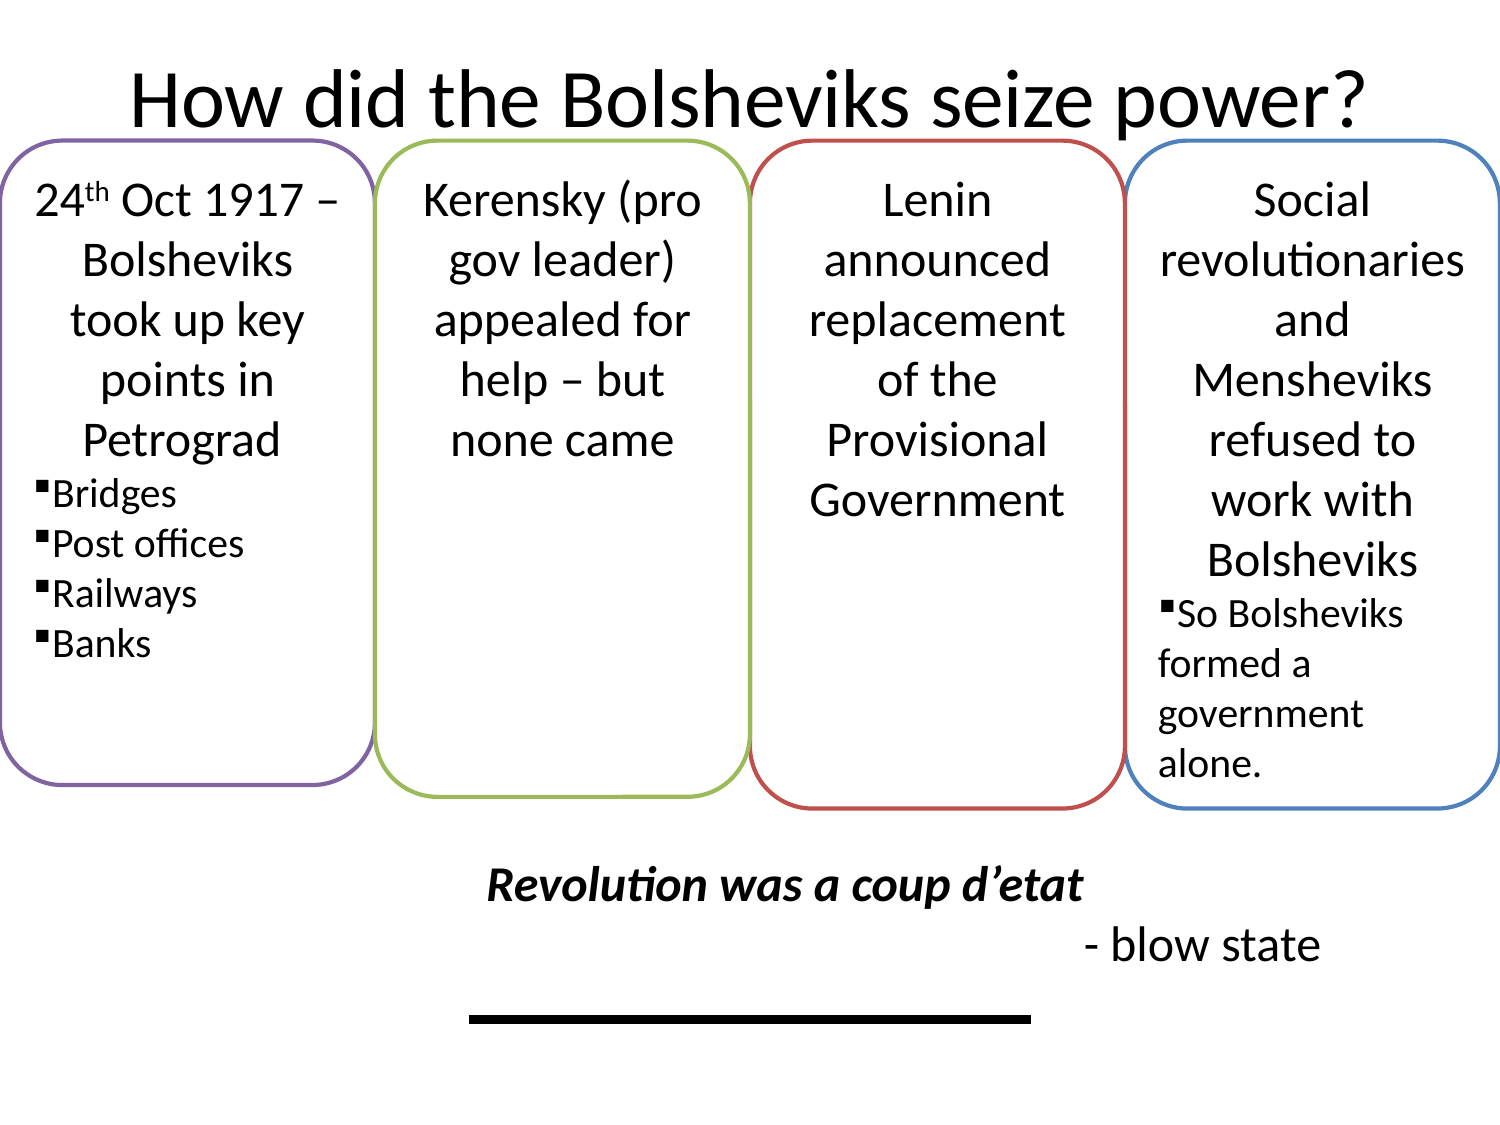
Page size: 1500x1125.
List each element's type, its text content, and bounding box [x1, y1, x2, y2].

text_box Social revolutionaries and Mensheviks refused to work with Bolsheviks So Bolsheviks formed a government alone. [1125, 138, 1500, 811]
title How did the Bolsheviks seize power? [0, 0, 1500, 183]
text_box Kerensky (pro gov leader) appealed for help – but none came [372, 138, 753, 799]
text_box Lenin announced replacement of the Provisional Government [748, 138, 1128, 811]
text_box Revolution was a coup d’etat - blow state [234, 843, 1336, 979]
text_box 24th Oct 1917 – Bolsheviks took up key points in Petrograd Bridges Post offices Railways Banks [0, 138, 375, 788]
